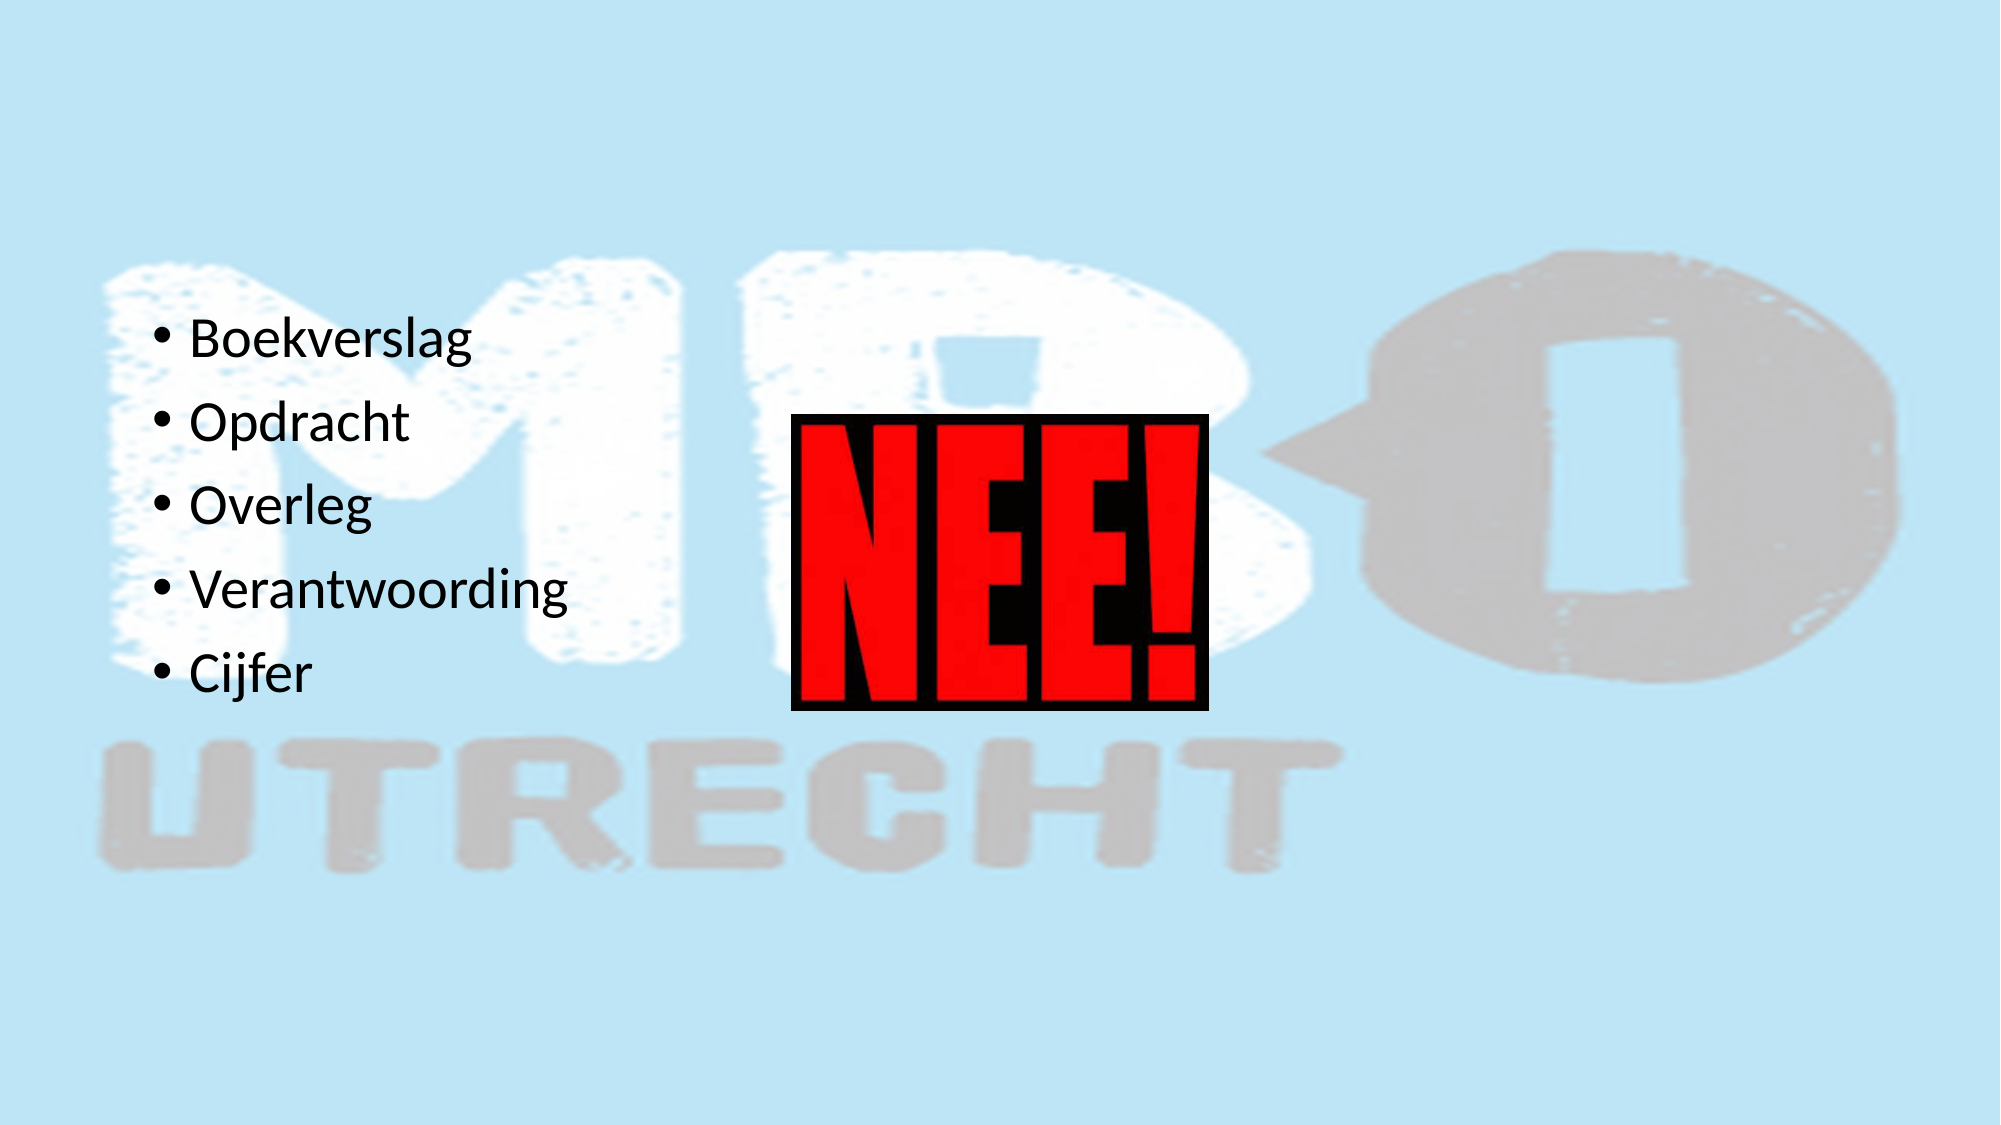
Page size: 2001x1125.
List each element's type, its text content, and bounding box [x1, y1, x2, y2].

picture [791, 414, 1209, 711]
list Boekverslag Opdracht Overleg Verantwoording Cijfer [137, 299, 1863, 1014]
